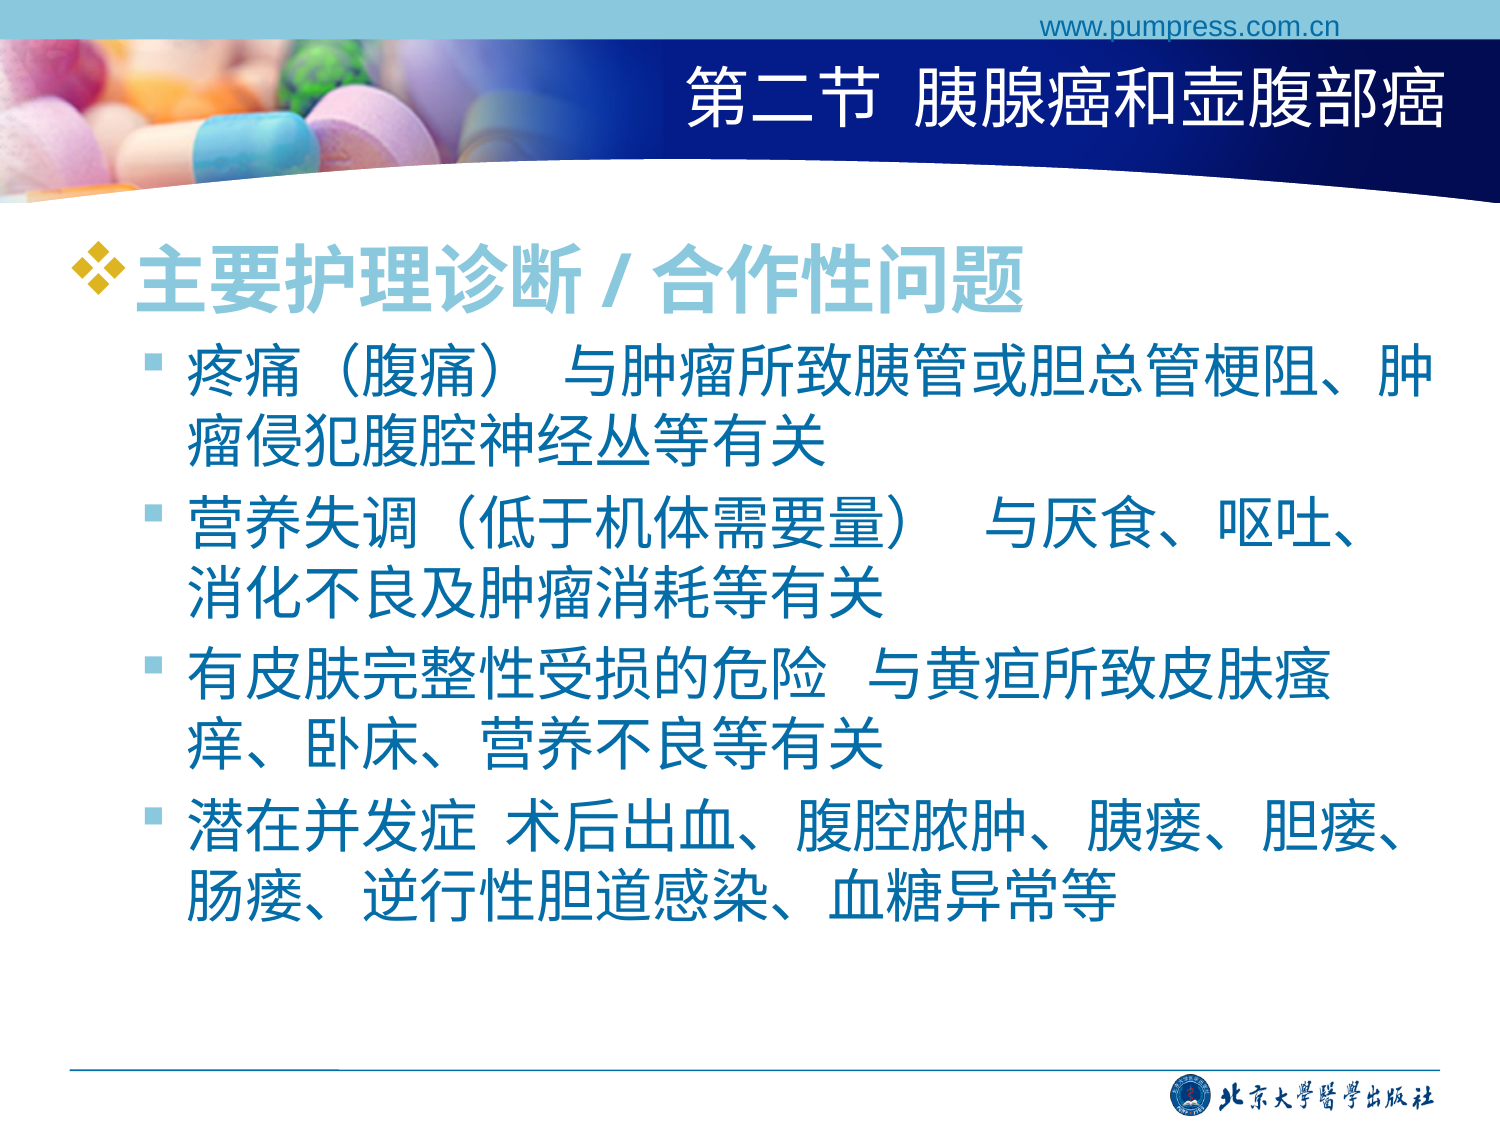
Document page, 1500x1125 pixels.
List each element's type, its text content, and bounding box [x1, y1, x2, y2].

title 第二节 胰腺癌和壶腹部癌 [137, 49, 1463, 143]
slide_number www.pumpress.com.cn [1025, 0, 1463, 38]
picture [0, 40, 1500, 203]
picture [1170, 1074, 1436, 1118]
list 主要护理诊断/合作性问题 疼痛（腹痛） 与肿瘤所致胰管或胆总管梗阻、肿瘤侵犯腹腔神经丛等有关 营养失调（低于机体需要量） 与厌食、呕吐、消化不良及肿瘤消耗等有关 有皮肤完整性受损的危险 与黄疸所致皮肤瘙痒、卧床、营养不良等有关 潜在并发症 术后出血、腹腔脓肿、胰瘘、胆瘘、肠瘘、逆行性胆道感染、血糖异常等 [49, 224, 1463, 1026]
